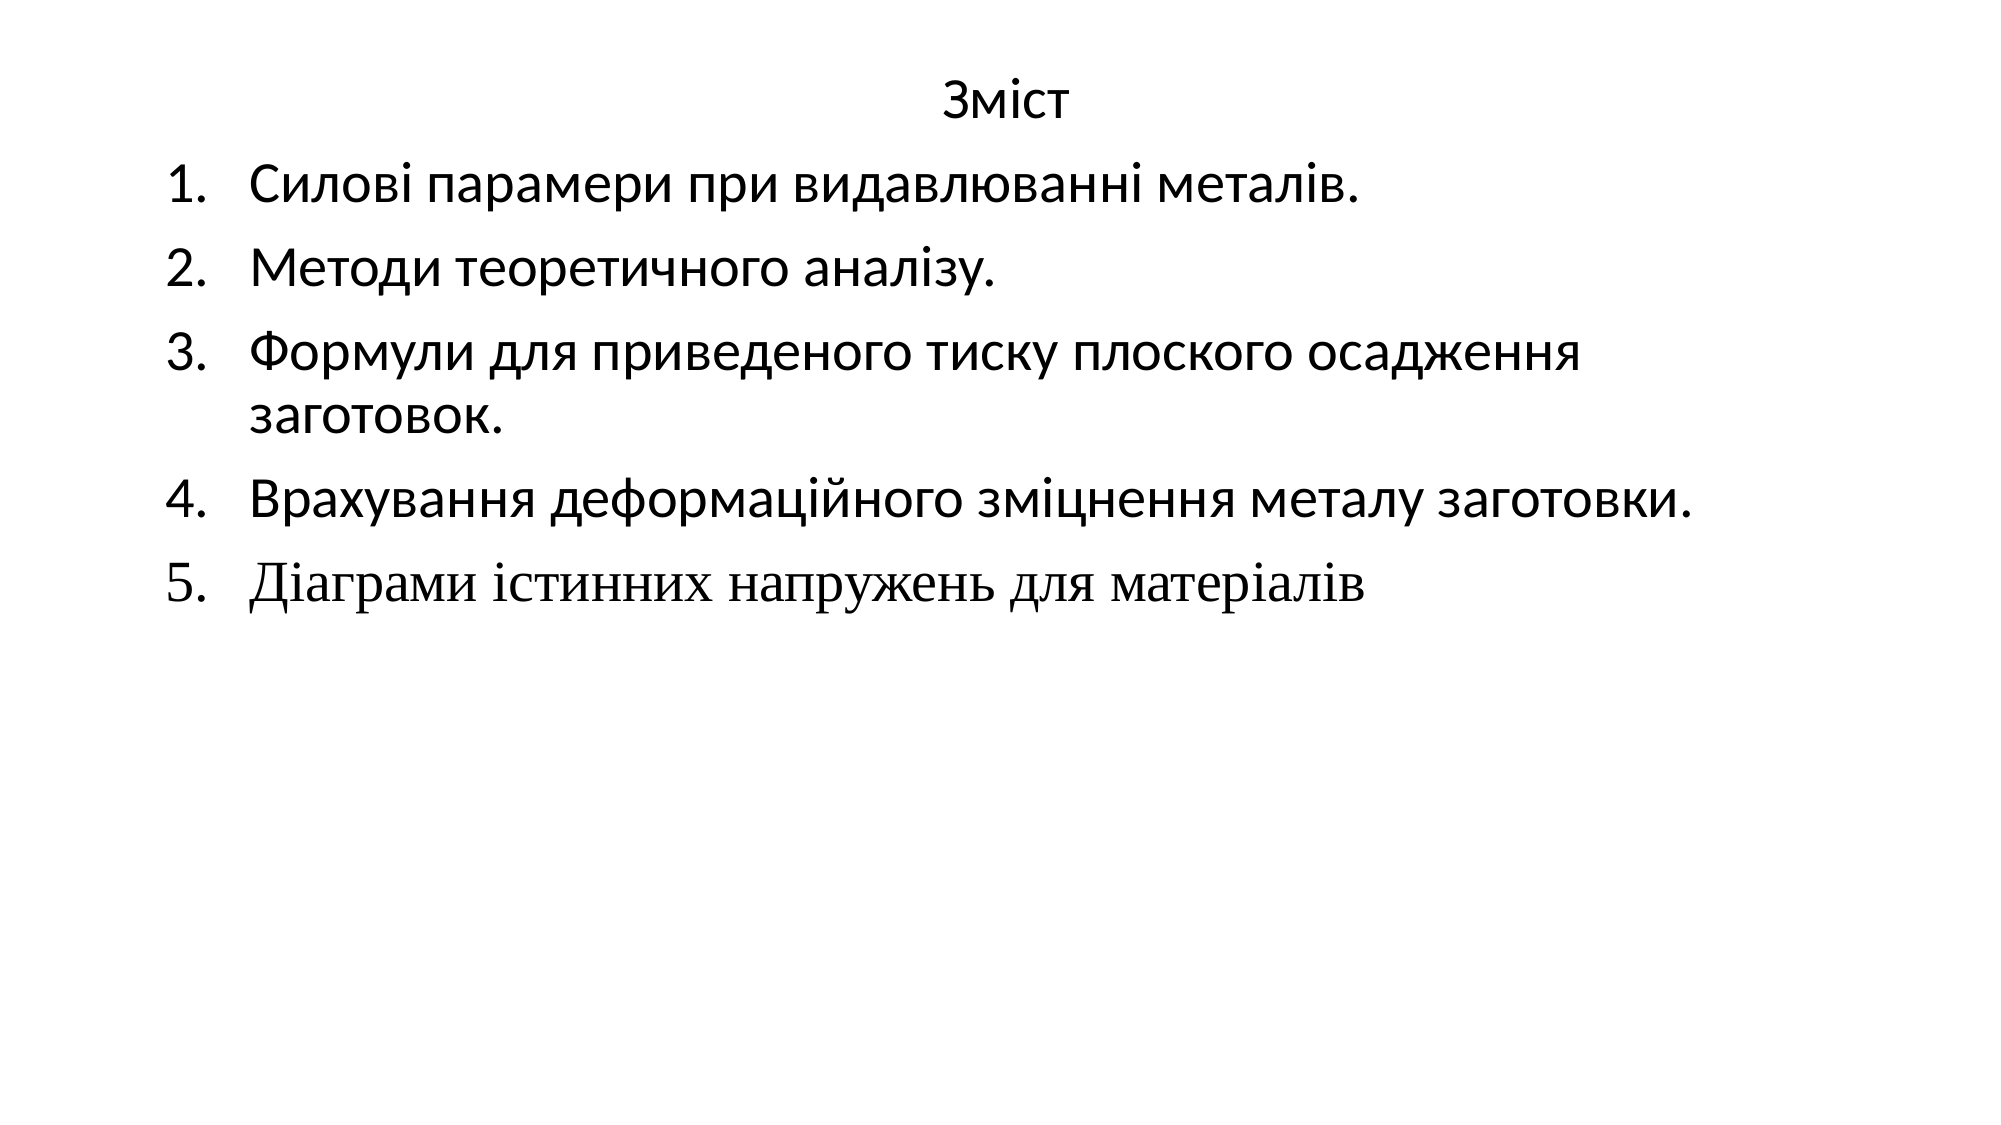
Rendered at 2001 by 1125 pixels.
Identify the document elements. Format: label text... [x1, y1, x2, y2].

list Зміст Силові парамери при видавлюванні металів. Методи теоретичного аналізу. Формули для приведеного тиску плоского осадження заготовок. Врахування деформаційного зміцнення металу заготовки. Діаграми істинних напружень для матеріалів [150, 61, 1863, 1014]
